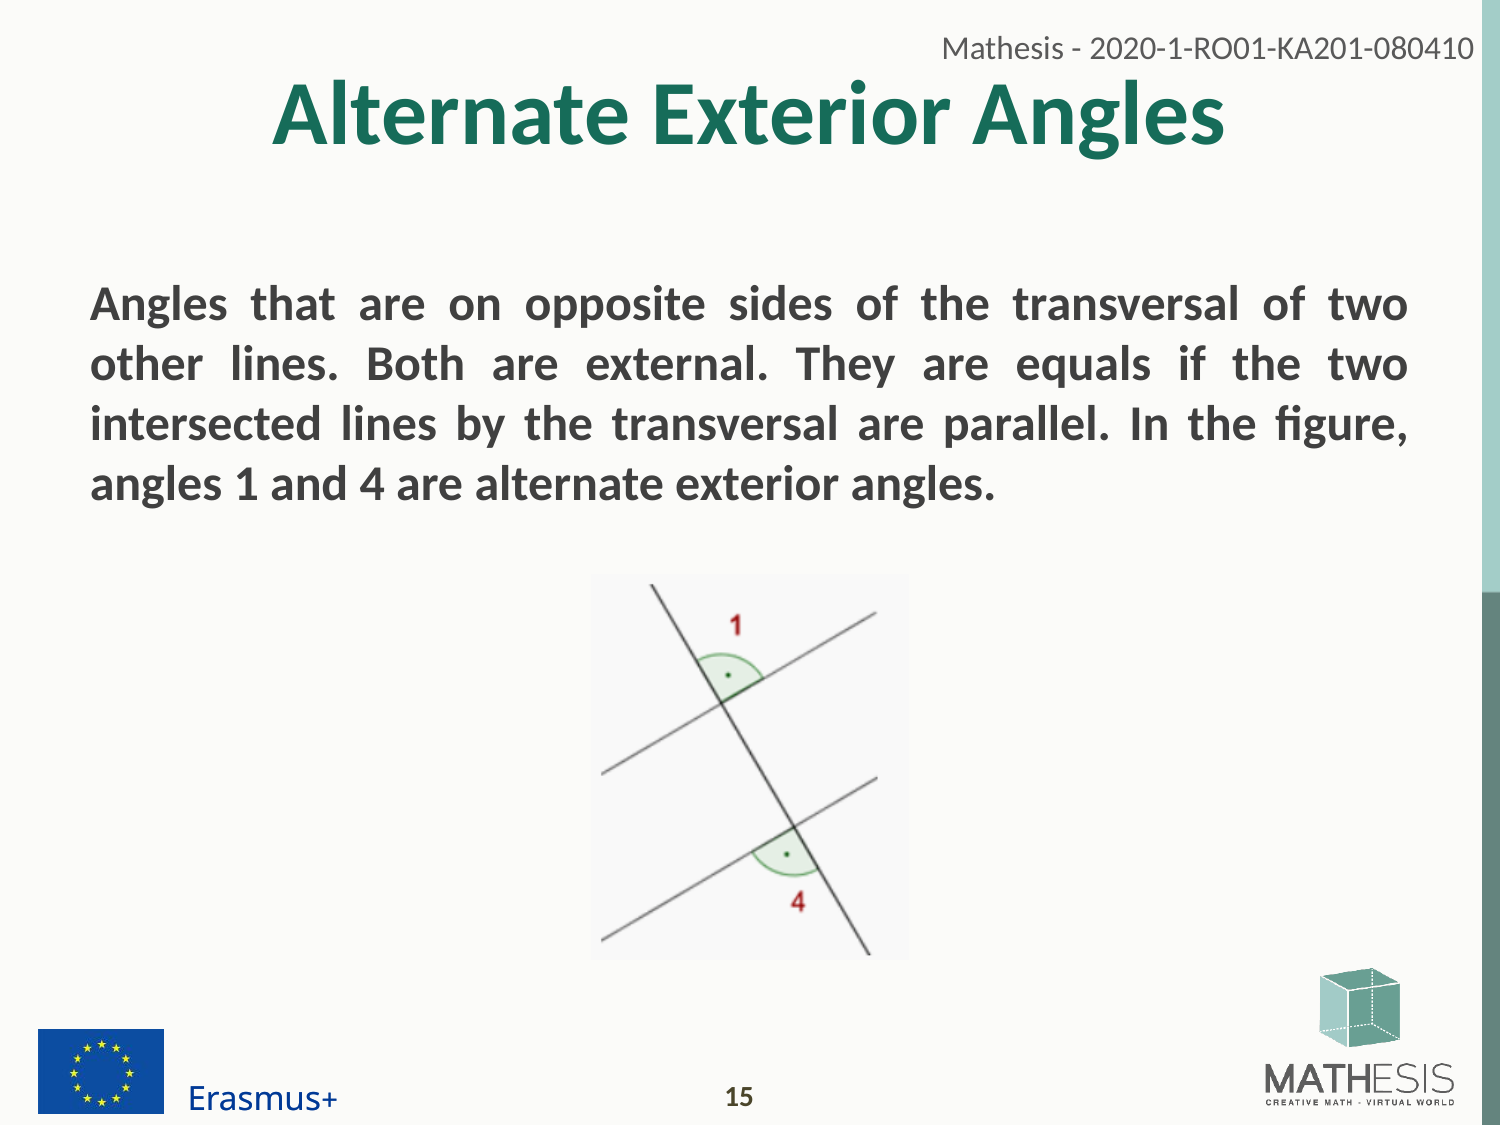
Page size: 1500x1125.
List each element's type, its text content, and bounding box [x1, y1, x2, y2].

list Angles that are on opposite sides of the transversal of two other lines. Both are external. They are equals if the two intersected lines by the transversal are parallel. In the figure, angles 1 and 4 are alternate exterior angles. [75, 262, 1425, 1005]
picture [38, 1029, 164, 1114]
picture [591, 574, 909, 960]
title Alternate Exterior Angles [75, 45, 1425, 233]
